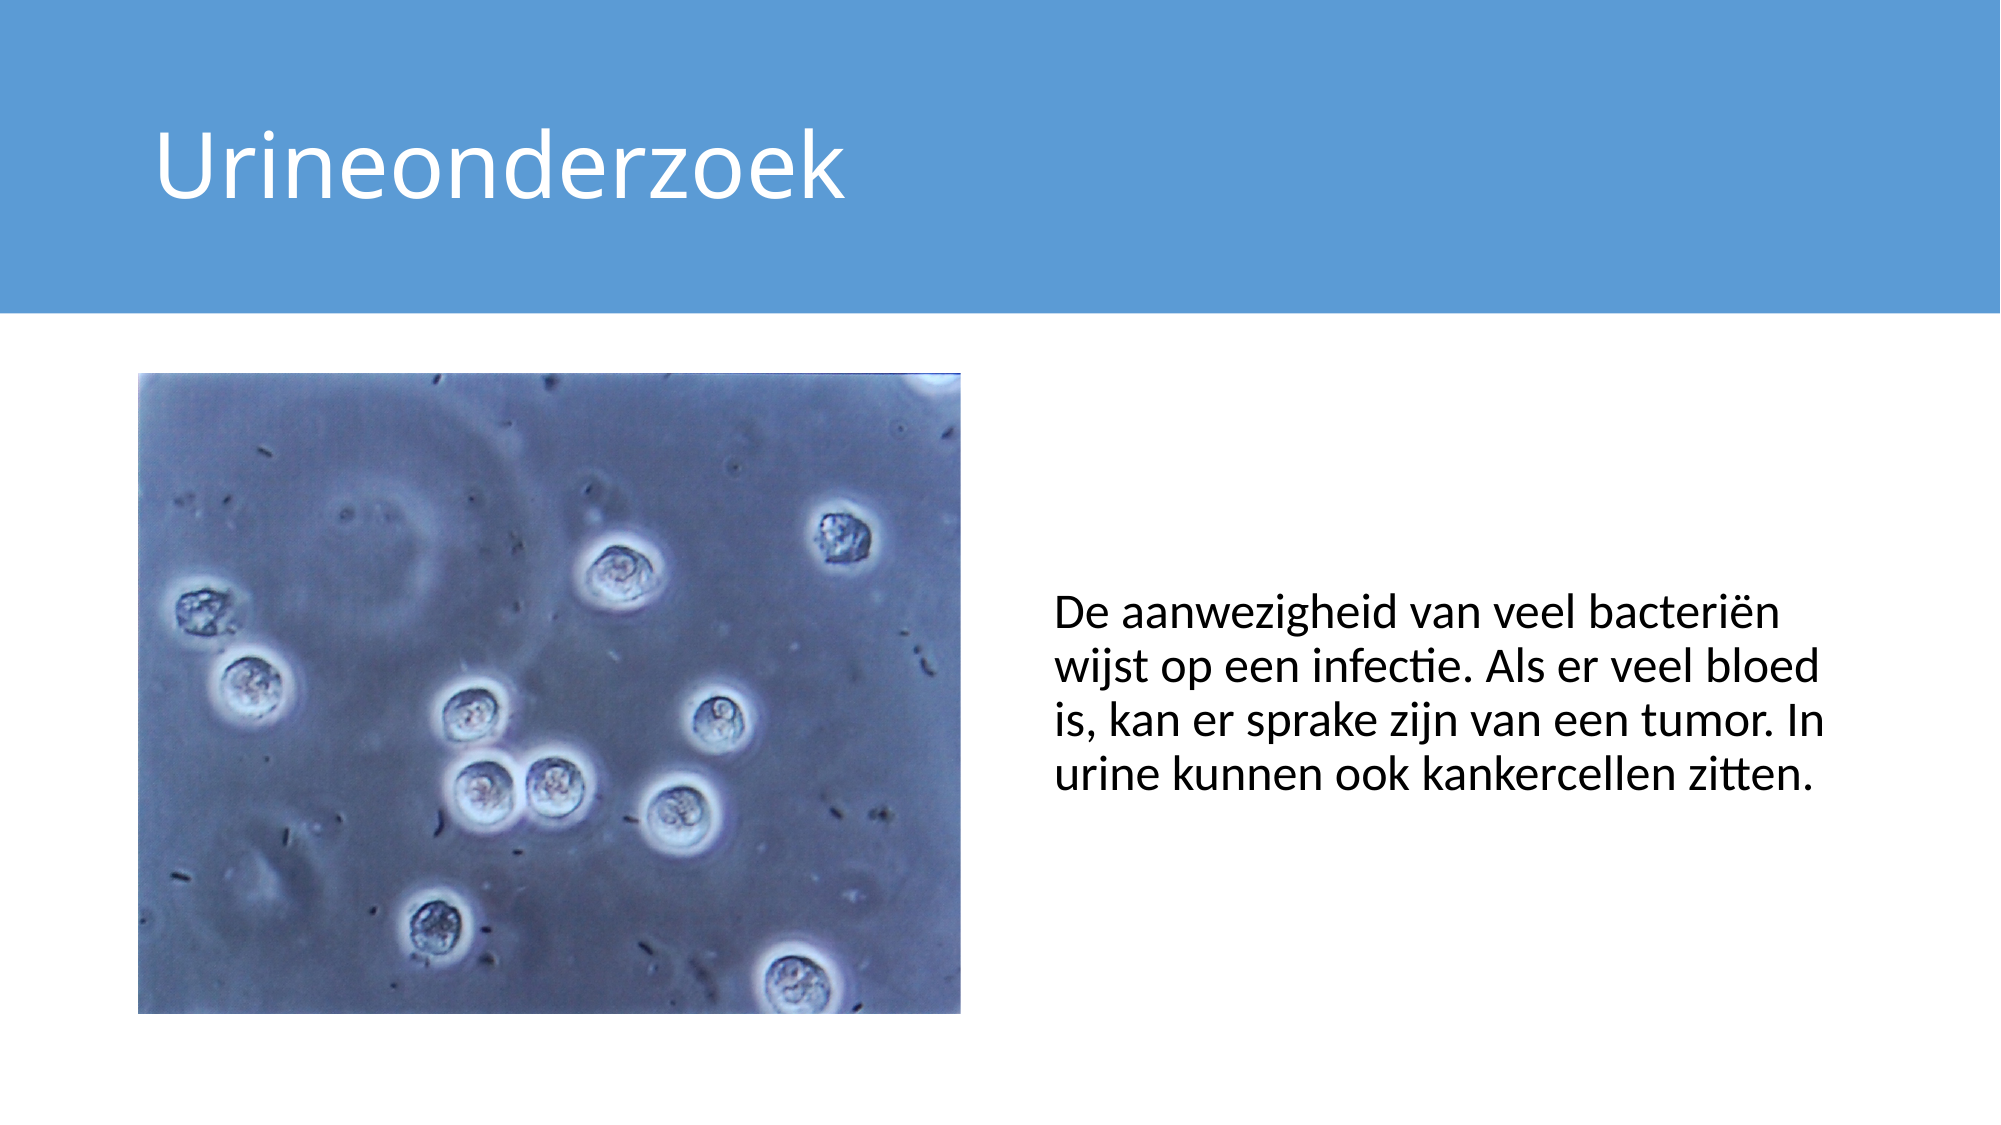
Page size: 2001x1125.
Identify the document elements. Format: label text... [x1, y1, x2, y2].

title Urineonderzoek [137, 59, 1863, 278]
picture [137, 373, 961, 1014]
text_box [0, 0, 2000, 314]
list De aanwezigheid van veel bacteriën wijst op een infectie. Als er veel bloed is, kan er sprake zijn van een tumor. In urine kunnen ook kankercellen zitten. [1039, 373, 1862, 1014]
